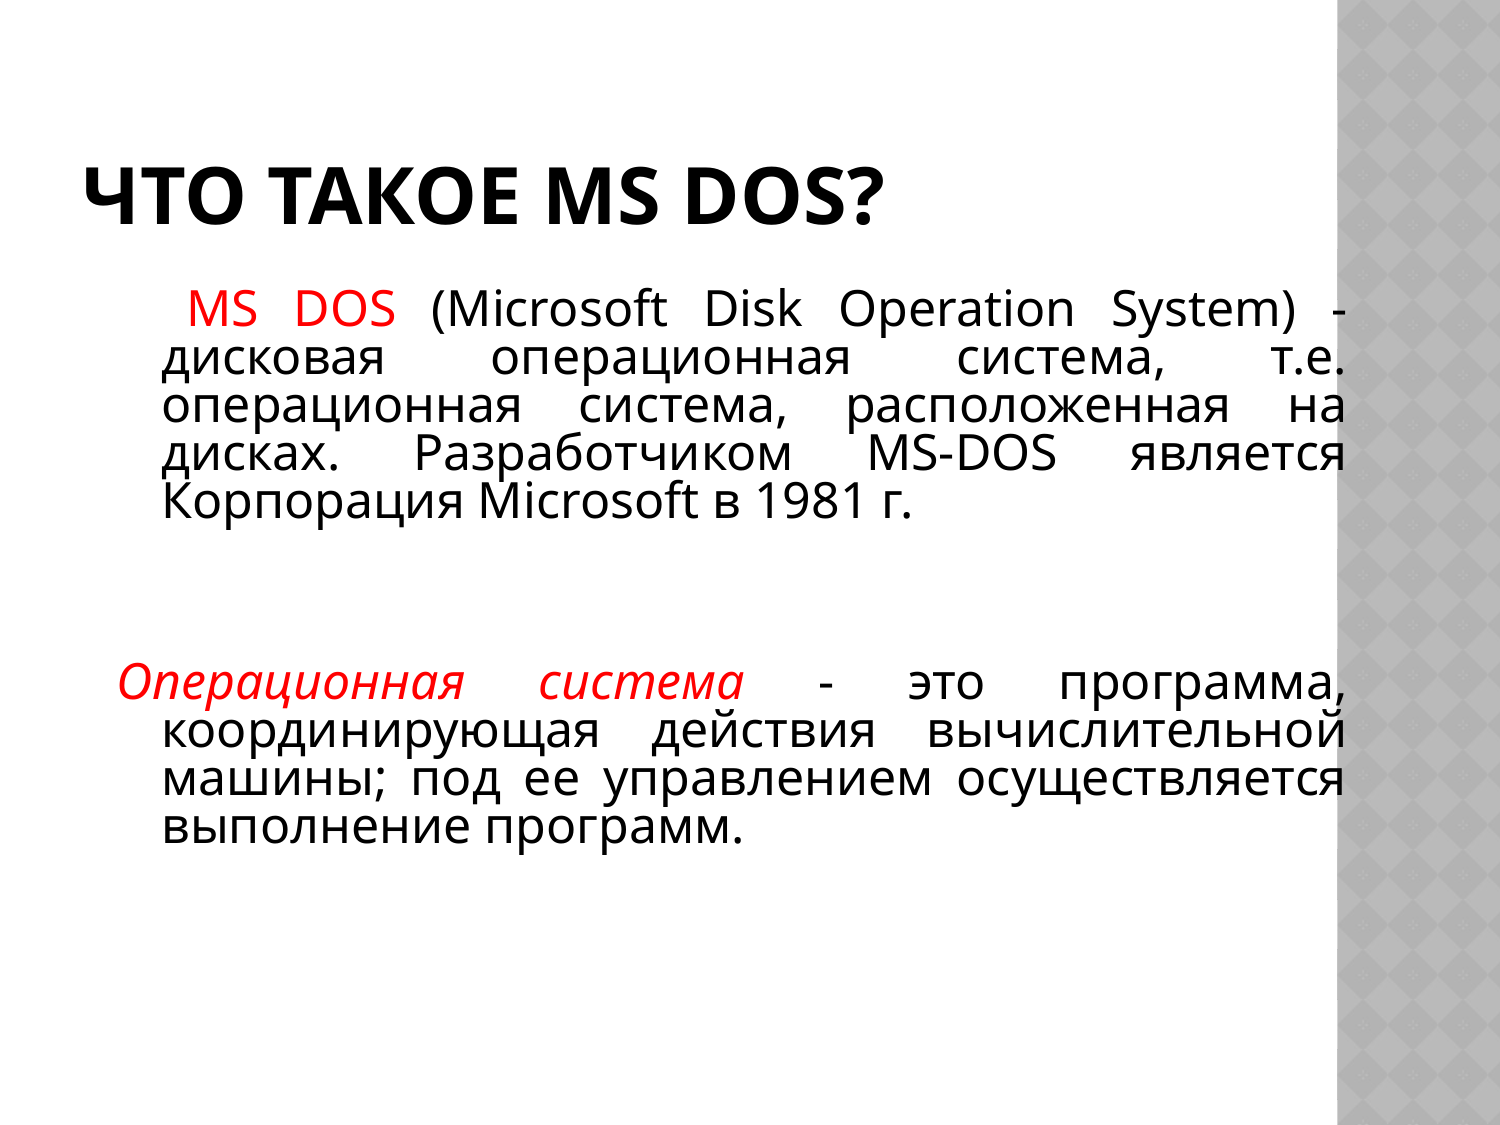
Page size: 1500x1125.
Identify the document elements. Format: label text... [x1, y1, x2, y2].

list MS DOS (Microsoft Disk Operation System) - дисковая операционная система, т.е. операционная система, расположенная на дисках. Разработчиком MS-DOS является Корпорация Microsoft в 1981 г. Операционная система - это программа, координирующая действия вычислительной машины; под ее управлением осуществляется выполнение программ. [101, 280, 1363, 1022]
title Что такое MS DOS? [75, 52, 1263, 240]
